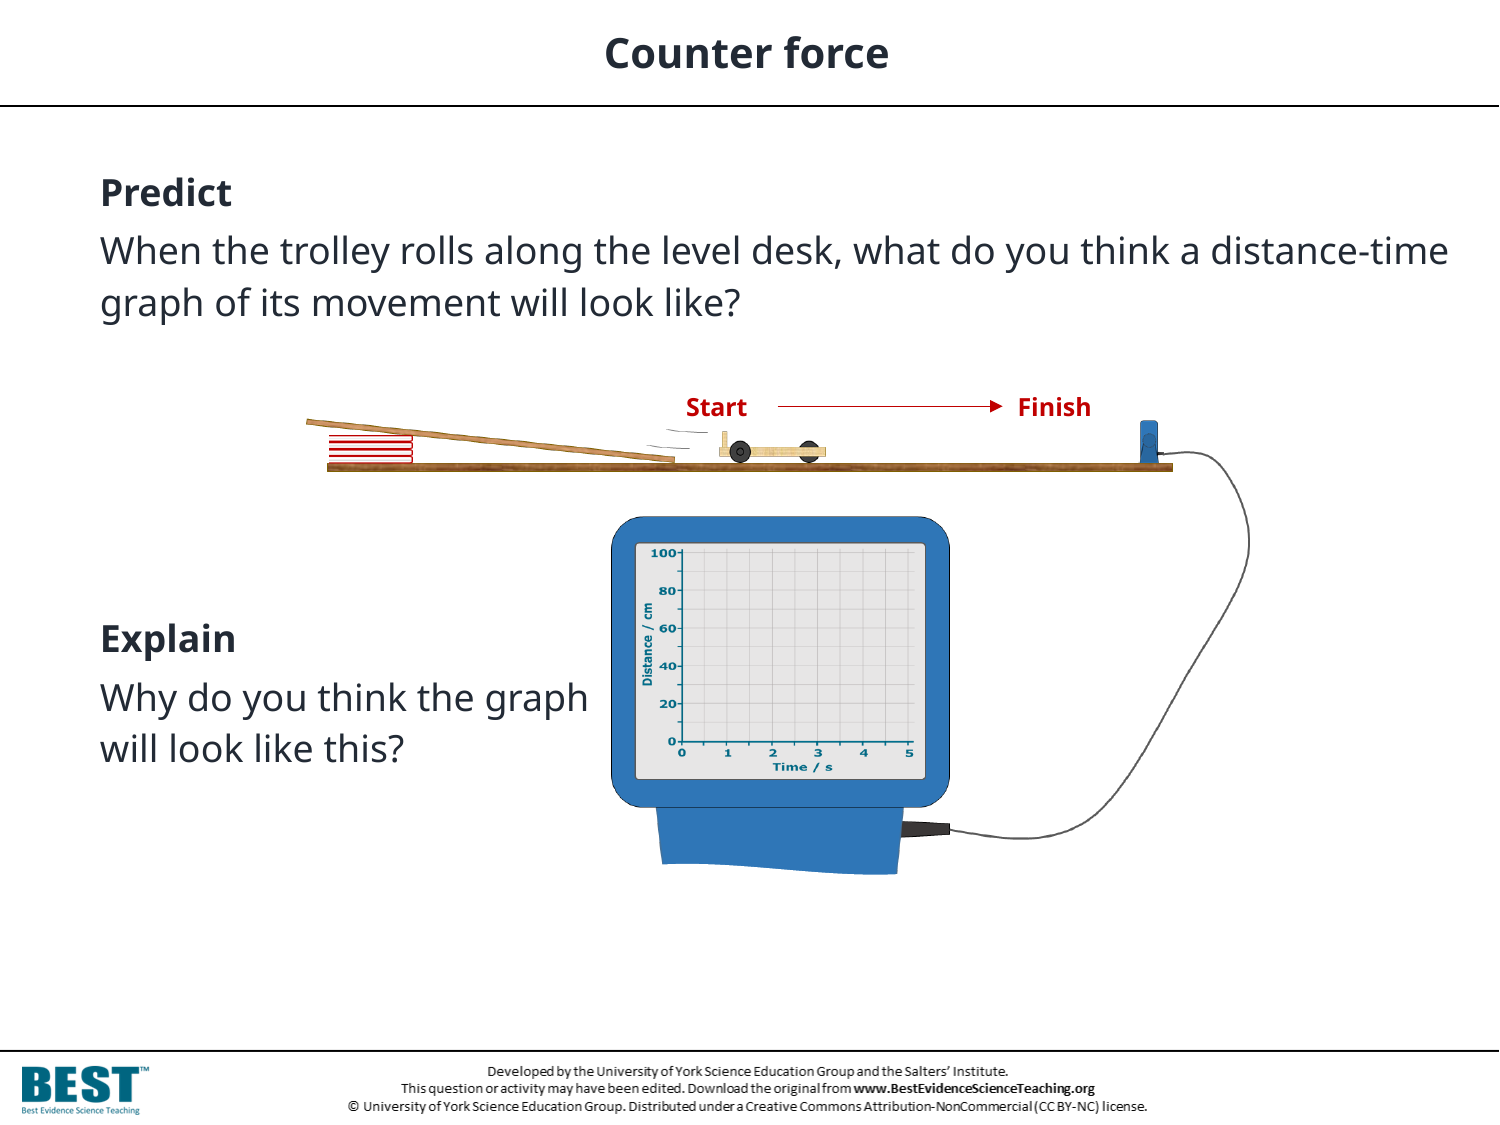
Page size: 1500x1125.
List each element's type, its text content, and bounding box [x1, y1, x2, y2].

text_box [305, 383, 1250, 955]
text_box Counter force [23, 4, 1471, 99]
picture [0, 105, 1500, 1125]
